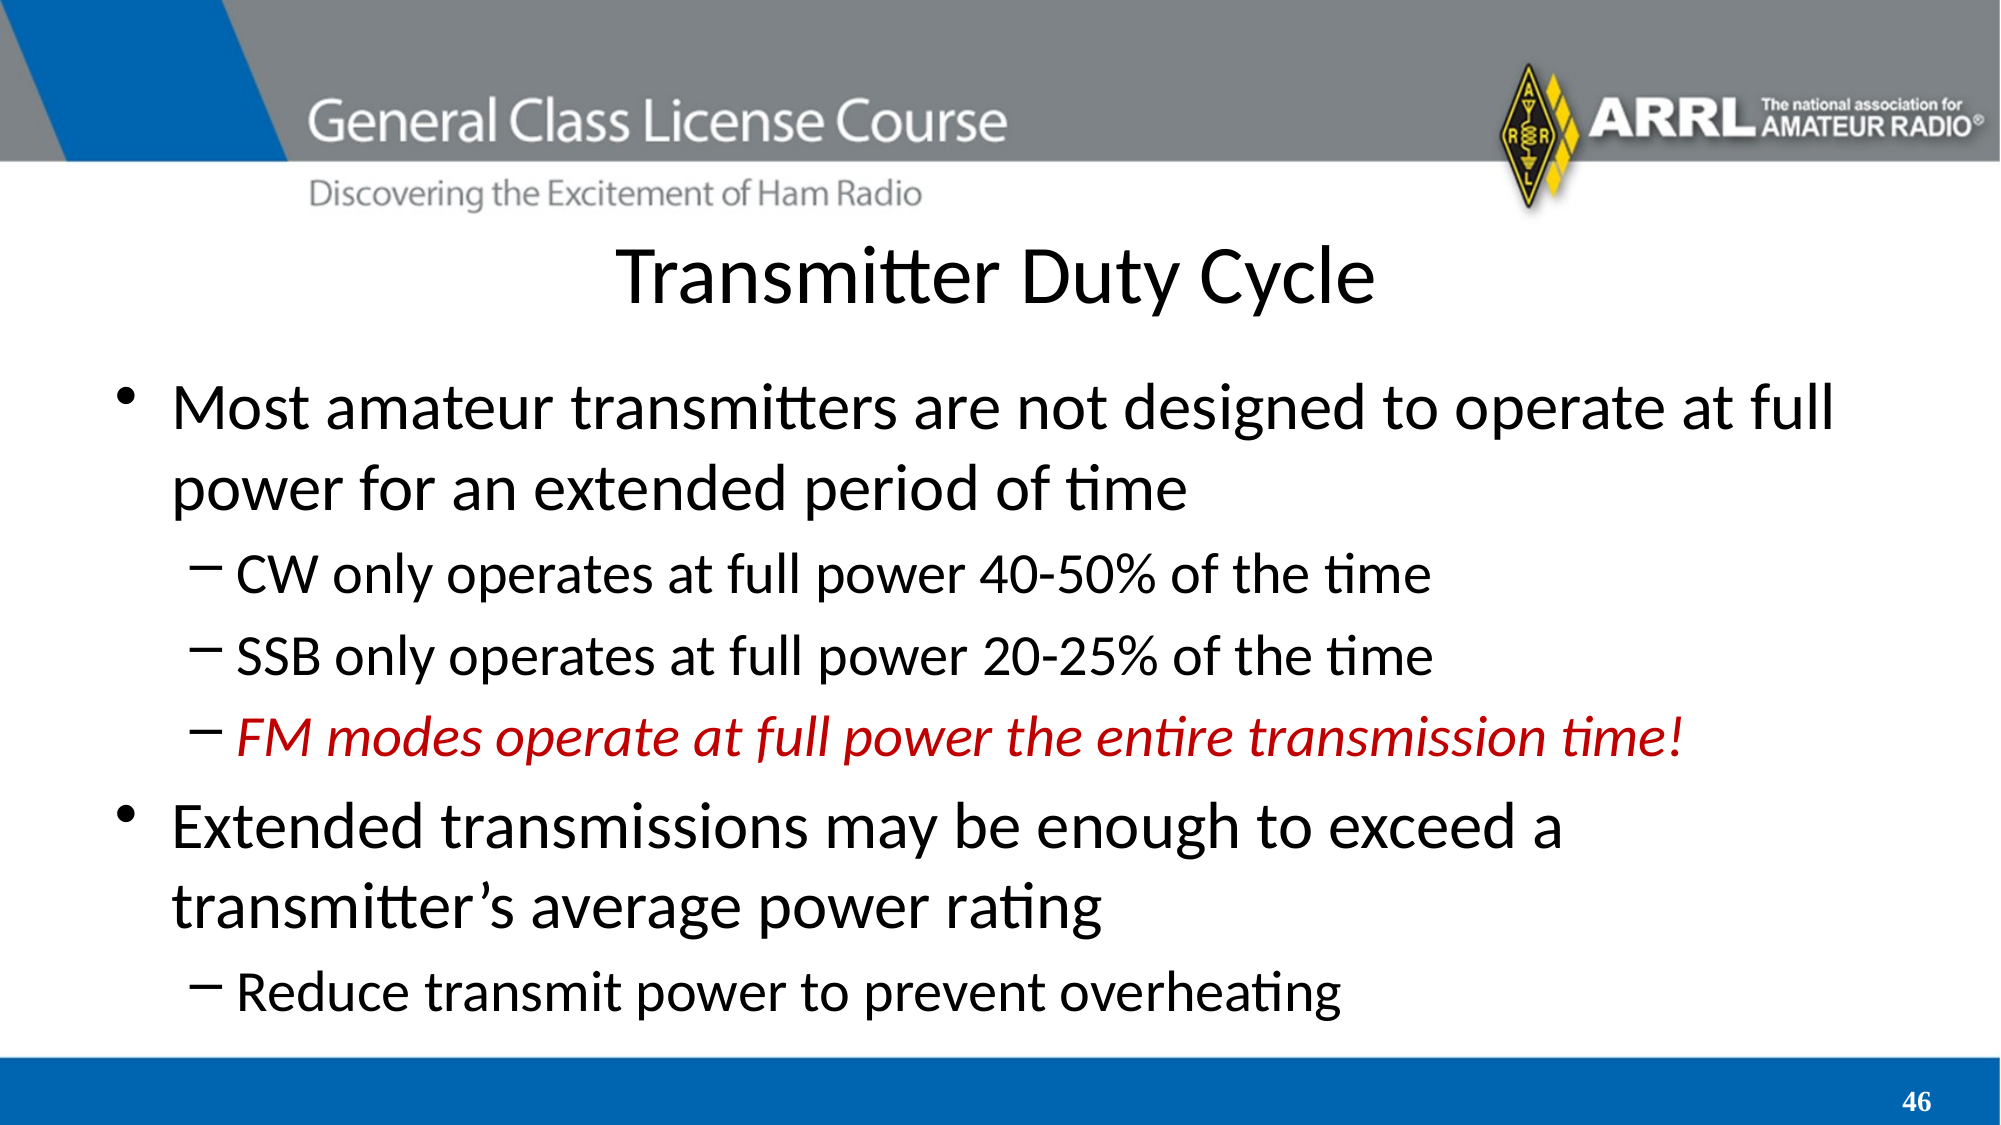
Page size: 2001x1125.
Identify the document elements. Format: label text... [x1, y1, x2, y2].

list Most amateur transmitters are not designed to operate at full power for an extended period of time CW only operates at full power 40-50% of the time SSB only operates at full power 20-25% of the time FM modes operate at full power the entire transmission time! Extended transmissions may be enough to exceed a transmitter’s average power rating Reduce transmit power to prevent overheating [99, 355, 1900, 1075]
picture [0, 0, 2001, 1125]
title Transmitter Duty Cycle [96, 212, 1897, 356]
